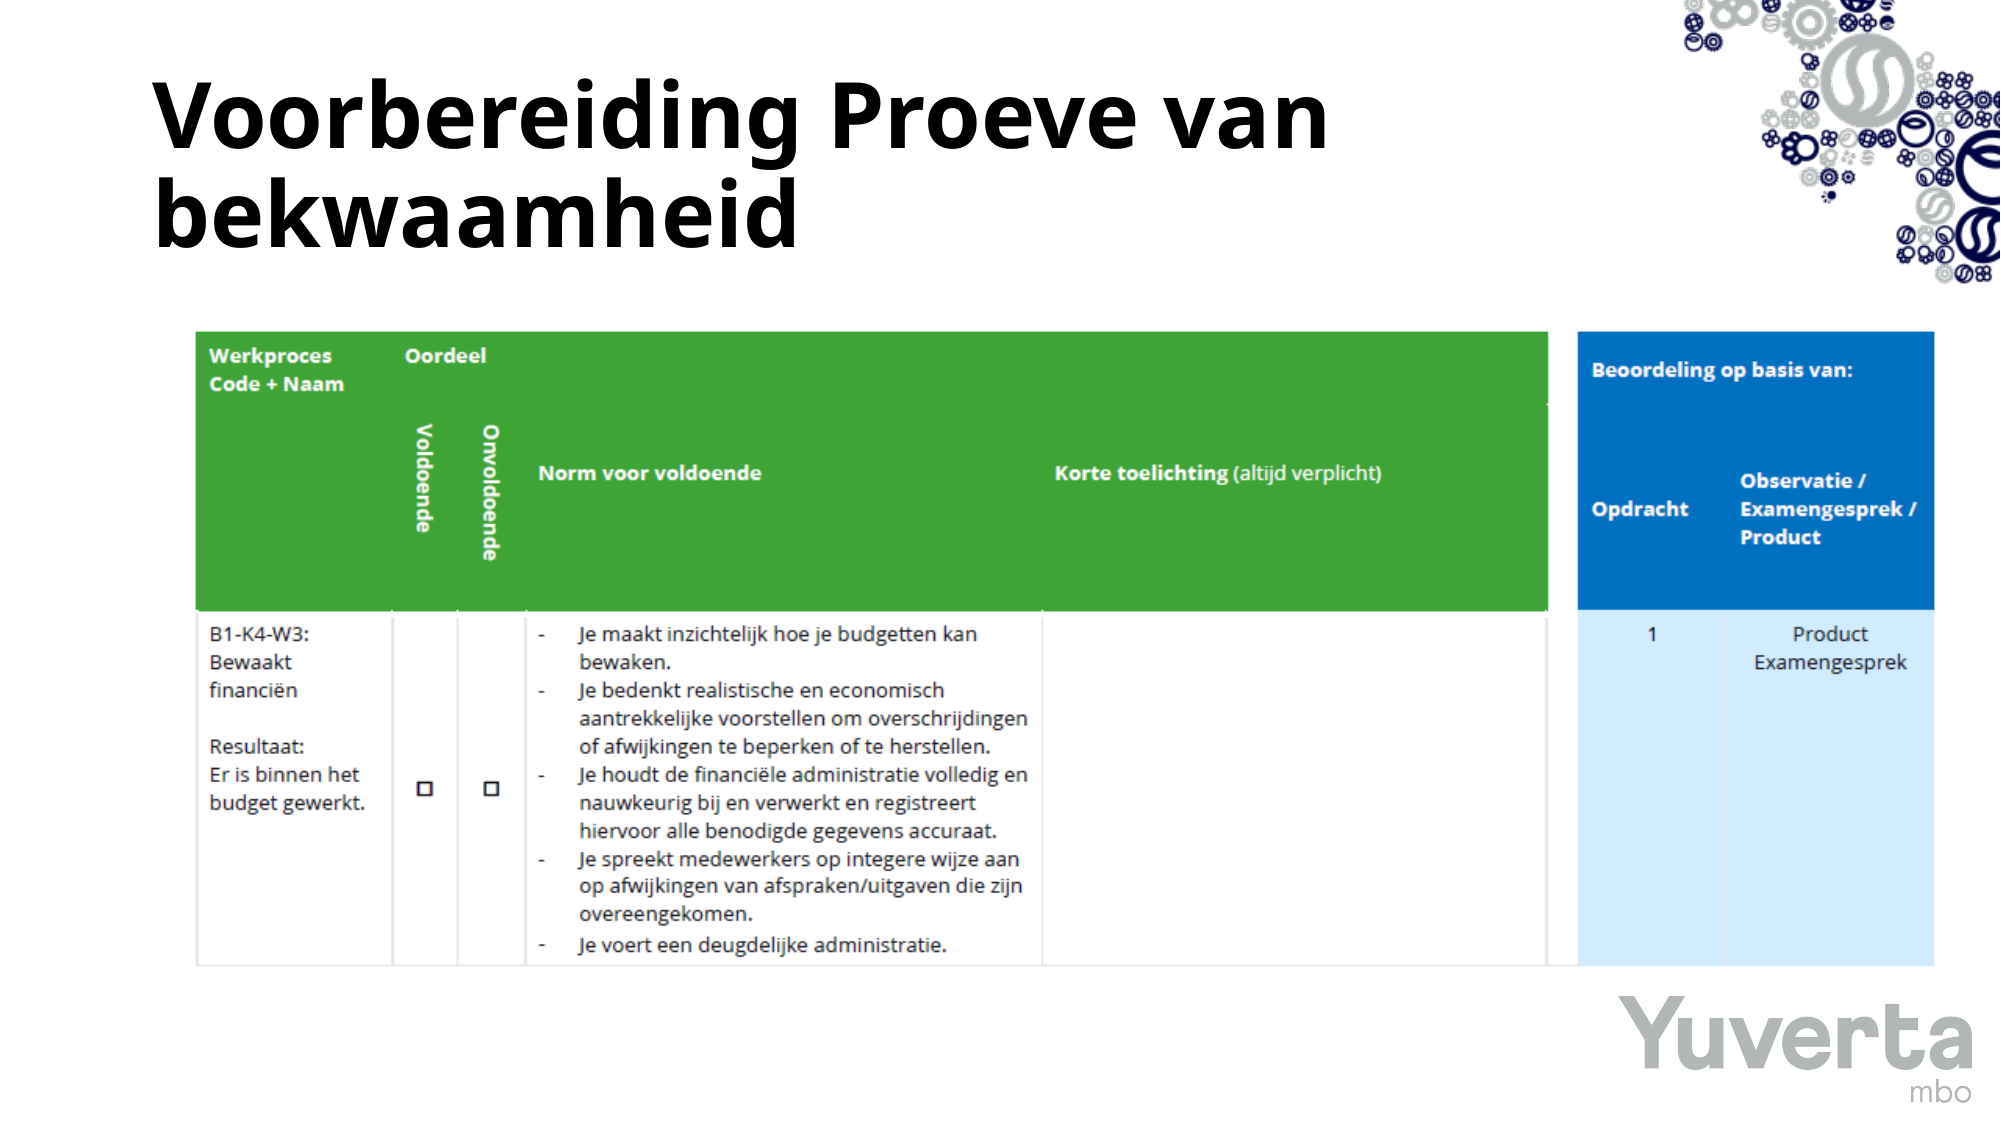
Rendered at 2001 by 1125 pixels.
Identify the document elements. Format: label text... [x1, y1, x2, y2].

picture [0, 0, 2000, 1125]
title Voorbereiding Proeve van bekwaamheid [137, 59, 1863, 278]
